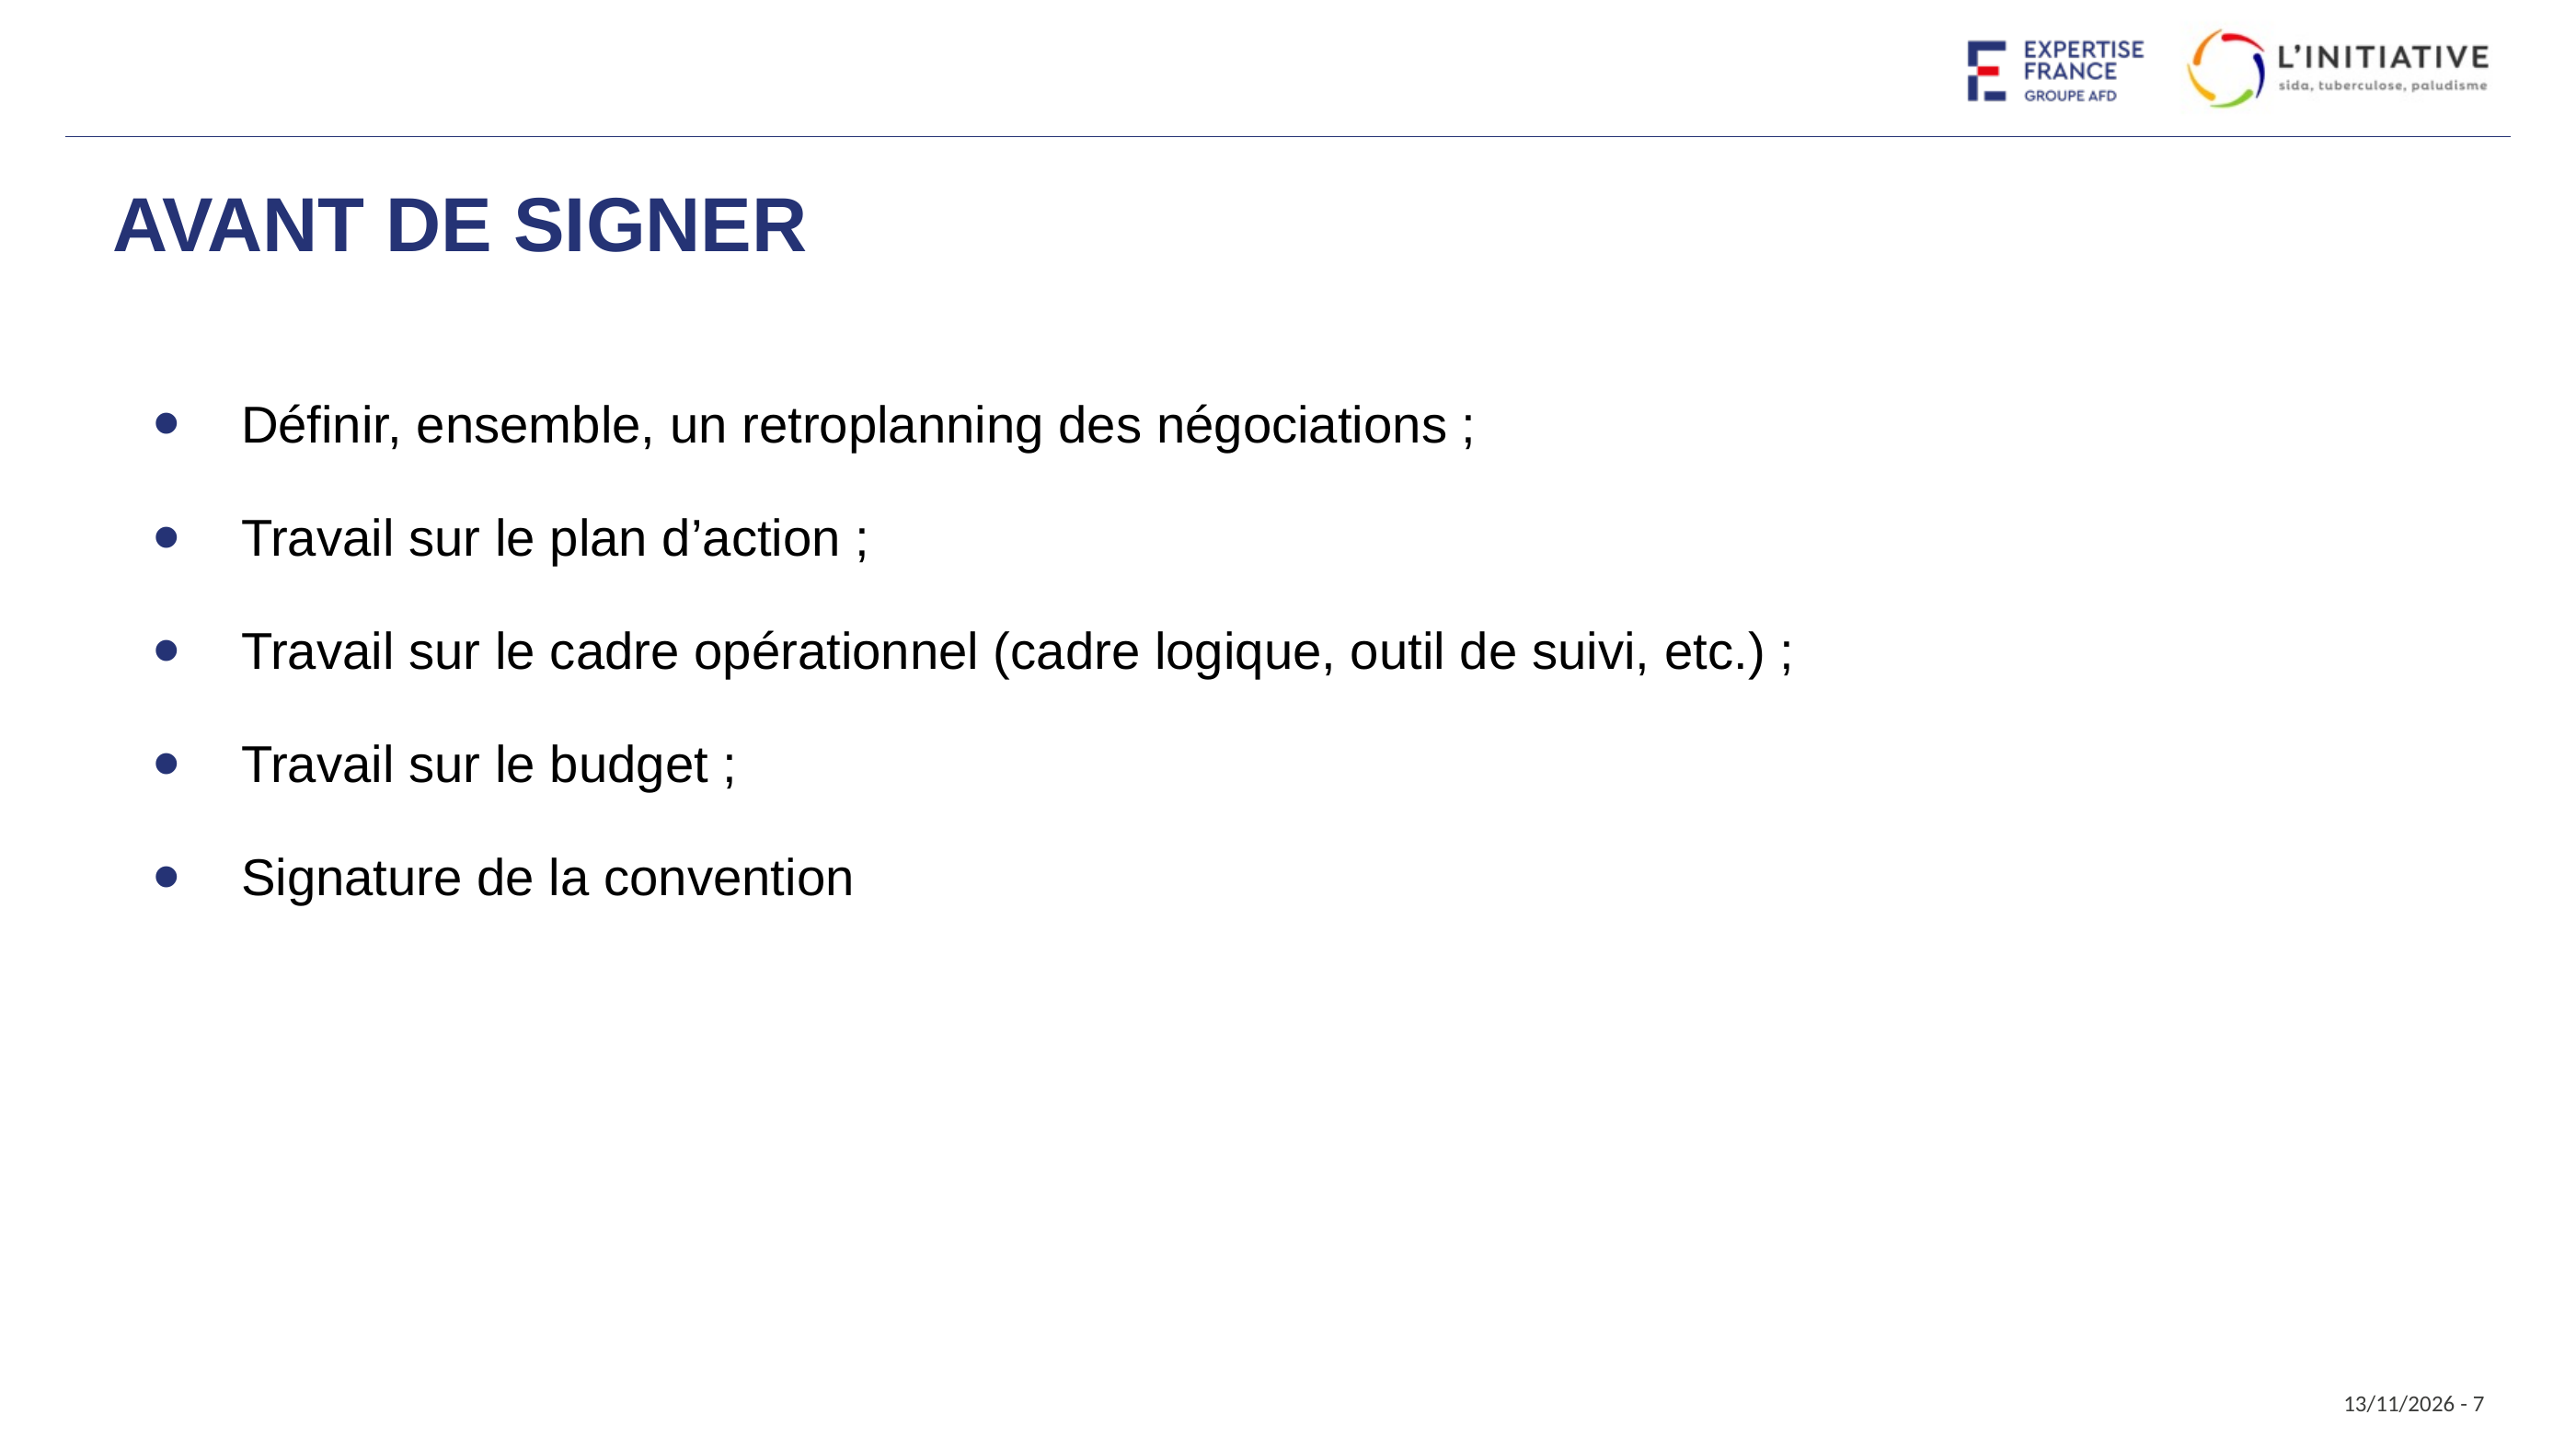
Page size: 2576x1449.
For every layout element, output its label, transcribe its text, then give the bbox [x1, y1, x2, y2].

list Définir, ensemble, un retroplanning des négociations ; Travail sur le plan d’action ; Travail sur le cadre opérationnel (cadre logique, outil de suivi, etc.) ; Travail sur le budget ; Signature de la convention [139, 391, 2437, 1124]
text_box avant de signer [98, 178, 2398, 316]
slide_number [956, 1363, 2499, 1442]
picture [1949, 0, 2519, 137]
